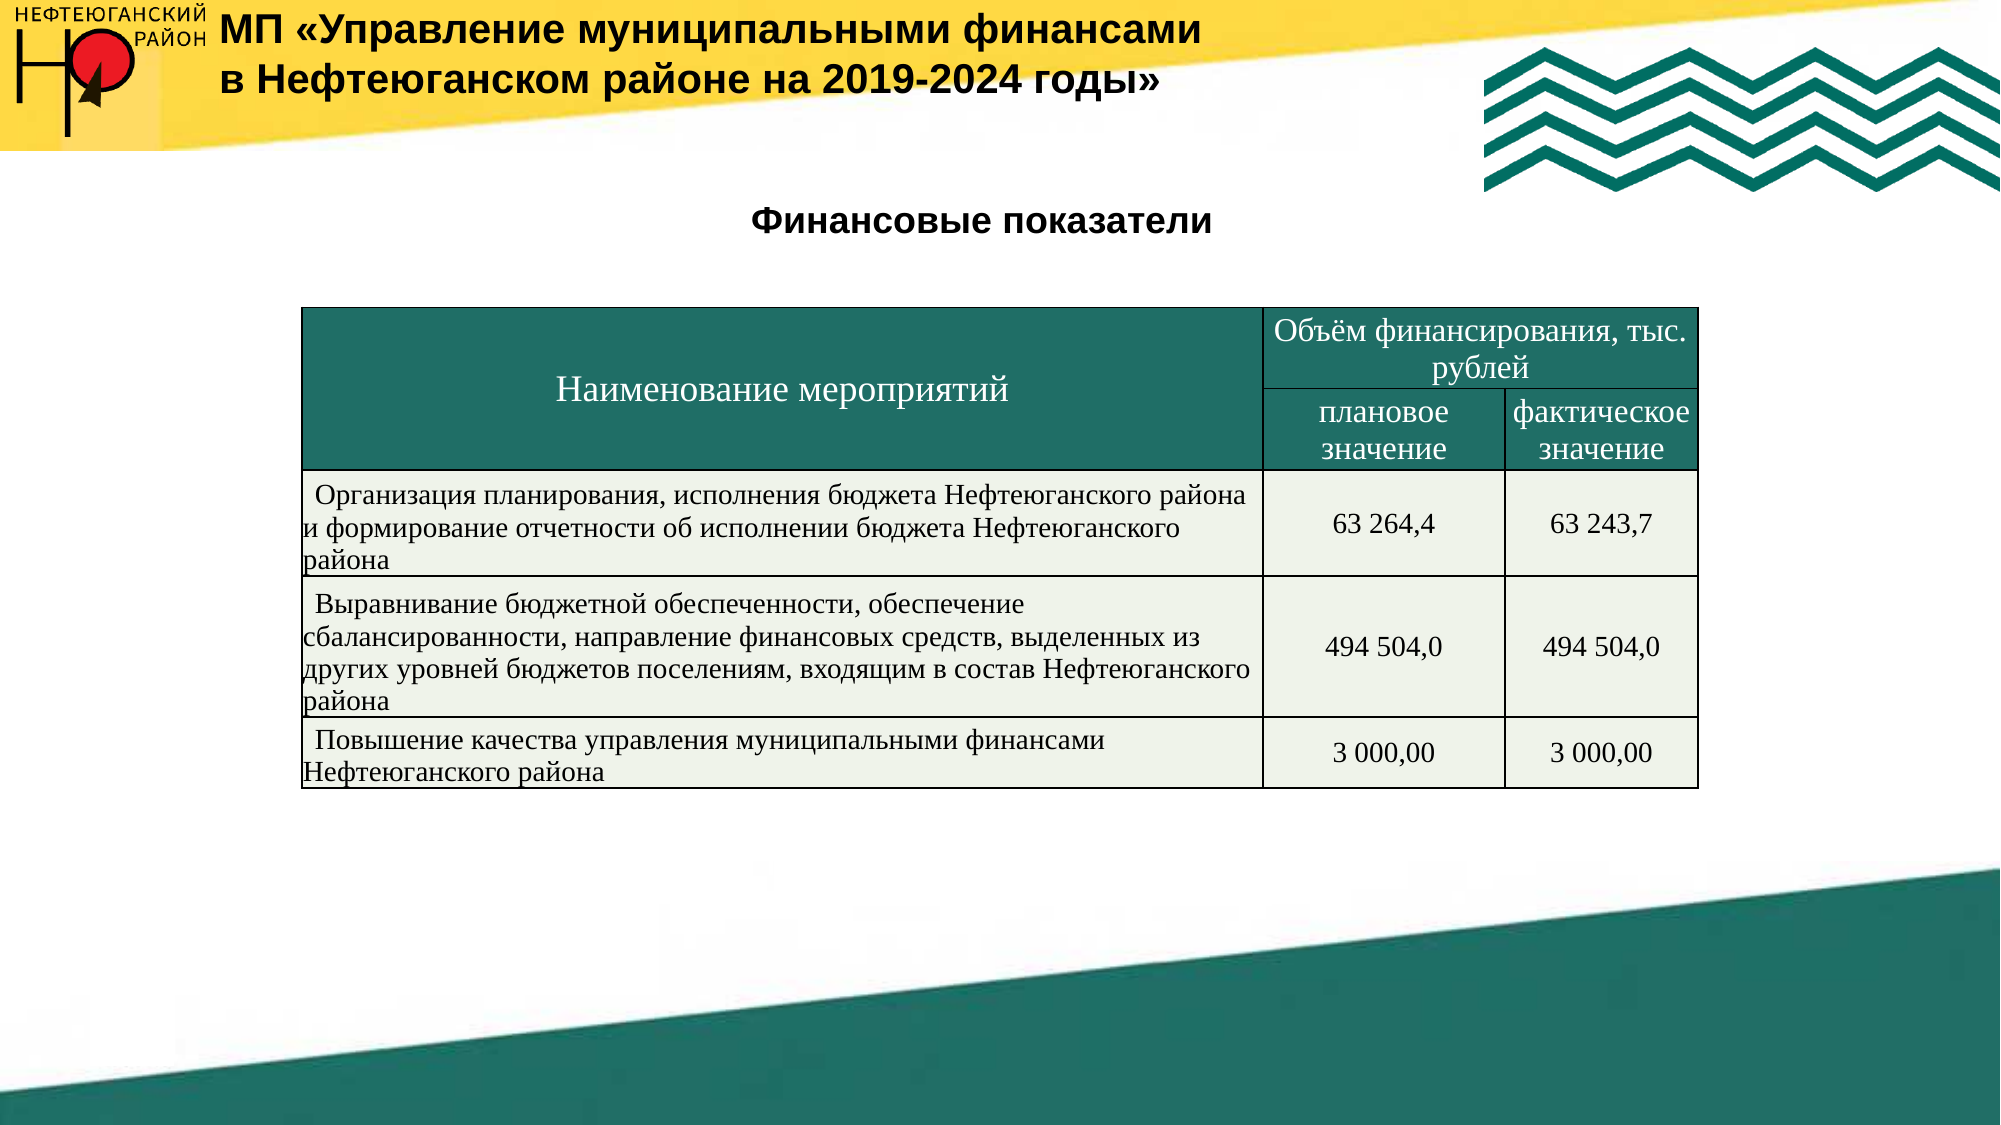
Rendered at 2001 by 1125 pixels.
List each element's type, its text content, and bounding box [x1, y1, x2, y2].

table_cell фактическое значение [1506, 389, 1697, 469]
table_header Объём финансирования, тыс. рублей [1264, 308, 1697, 388]
table_cell Организация планирования, исполнения бюджета Нефтеюганского района и формирование отчетности об исполнении бюджета Нефтеюганского района [303, 471, 1262, 575]
table_cell Повышение качества управления муниципальными финансами Нефтеюганского района [303, 718, 1262, 725]
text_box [0, 727, 2000, 1125]
table_cell 3 000,00 [1506, 718, 1697, 725]
table_cell Выравнивание бюджетной обеспеченности, обеспечение сбалансированности, направление финансовых средств, выделенных из других уровней бюджетов поселениям, входящим в состав Нефтеюганского района [303, 577, 1262, 716]
text_box Финансовые показатели [736, 188, 1228, 248]
table_cell 3 000,00 [1264, 718, 1504, 725]
table_cell плановое значение [1264, 389, 1504, 469]
table_cell 494 504,0 [1506, 577, 1697, 716]
table_header Наименование мероприятий [303, 308, 1262, 469]
picture [0, 0, 2000, 192]
table_cell 63 243,7 [1506, 471, 1697, 575]
table_cell 494 504,0 [1264, 577, 1504, 716]
table_cell 63 264,4 [1264, 471, 1504, 575]
